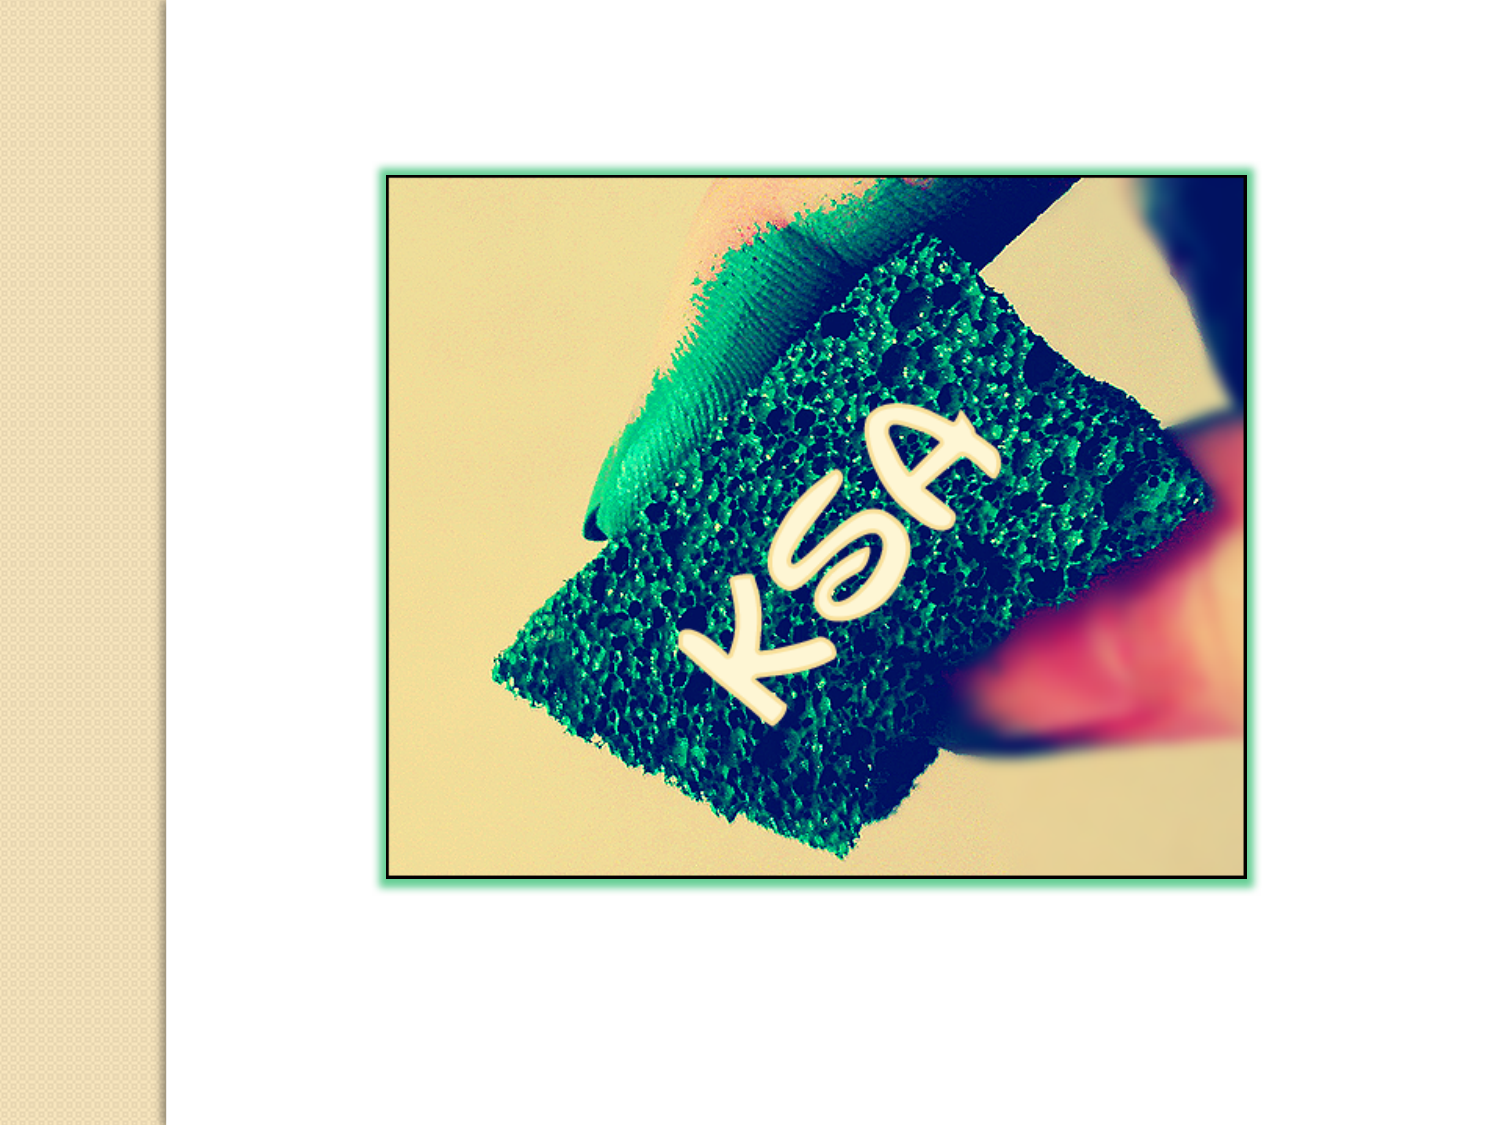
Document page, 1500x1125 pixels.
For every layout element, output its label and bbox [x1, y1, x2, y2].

picture [386, 175, 1247, 880]
